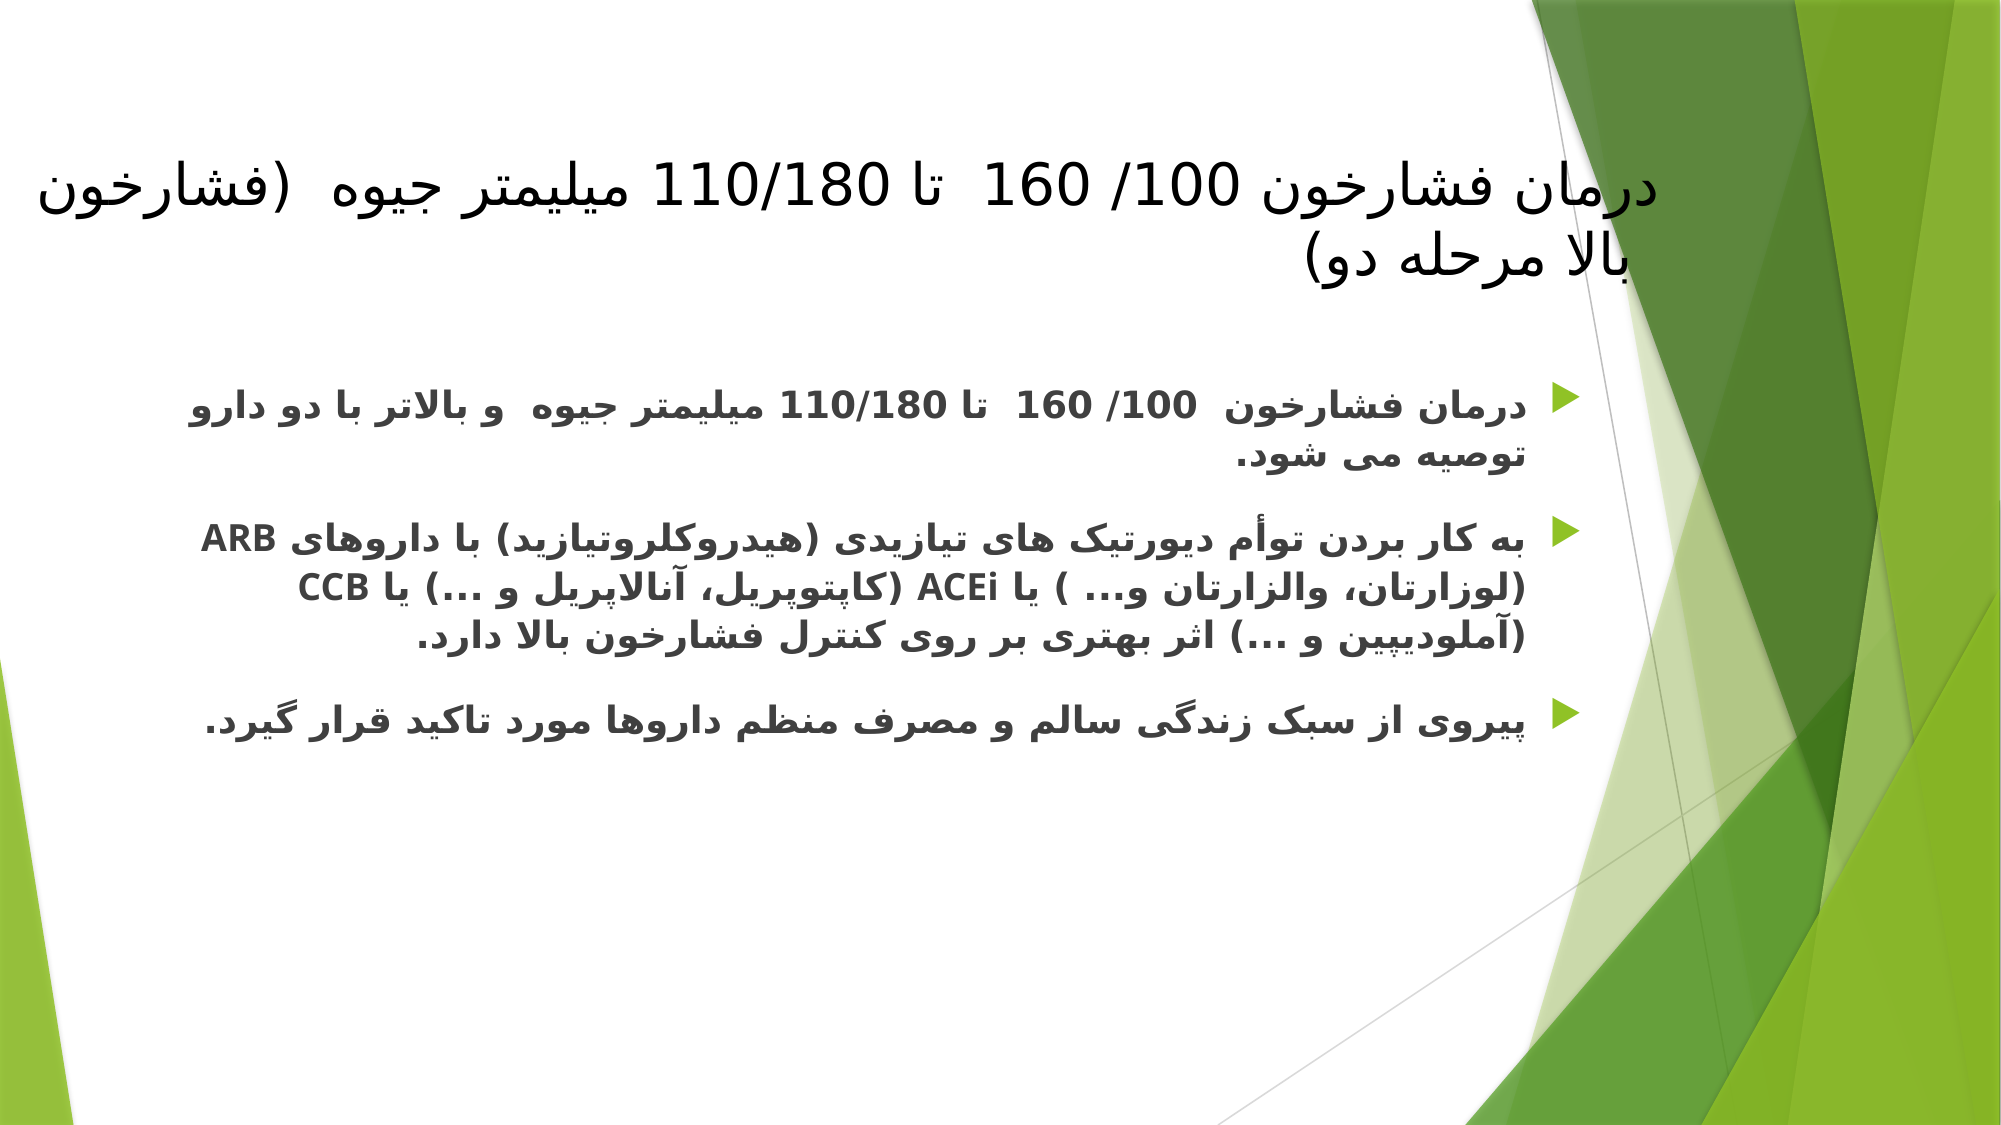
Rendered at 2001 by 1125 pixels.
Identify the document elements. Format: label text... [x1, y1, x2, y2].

title درمان فشارخون 100/ 160 تا 110/180 میلیمتر جیوه (فشارخون بالا مرحله دو) [0, 139, 1675, 350]
list درمان فشارخون 100/ 160 تا 110/180 میلیمتر جیوه و بالاتر با دو دارو توصیه می شود. به کار بردن توأم دیورتیک های تیازیدی (هیدروکلروتیازید) با داروهای ARB (لوزارتان، والزارتان و... ) یا ACEi (کاپتوپریل، آنالاپریل و ...) یا CCB (آملودیپین و ...) اثر بهتری بر روی کنترل فشارخون بالا دارد. پیروی از سبک زندگی سالم و مصرف منظم داروها مورد تاکید قرار گیرد. [158, 369, 1599, 756]
